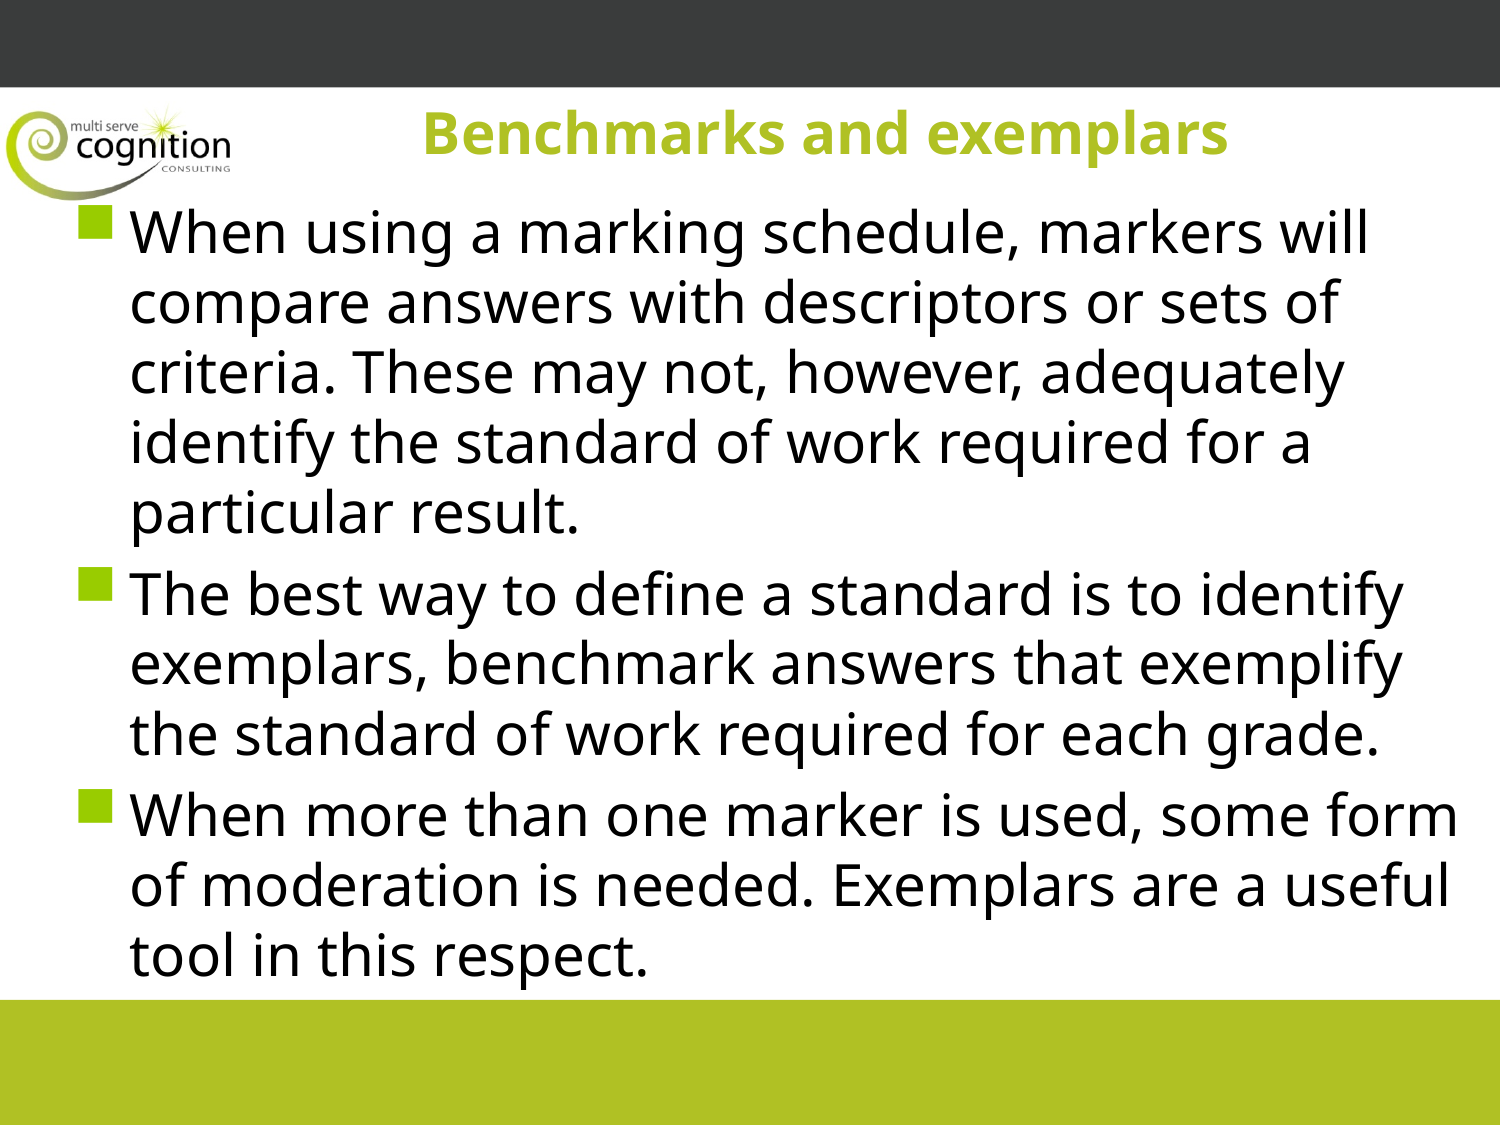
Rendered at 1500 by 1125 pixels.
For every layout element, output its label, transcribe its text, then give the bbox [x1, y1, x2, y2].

title Benchmarks and exemplars [234, 46, 1418, 187]
list When using a marking schedule, markers will compare answers with descriptors or sets of criteria. These may not, however, adequately identify the standard of work required for a particular result. The best way to define a standard is to identify exemplars, benchmark answers that exemplify the standard of work required for each grade. When more than one marker is used, some form of moderation is needed. Exemplars are a useful tool in this respect. [58, 187, 1500, 973]
picture [0, 101, 234, 207]
